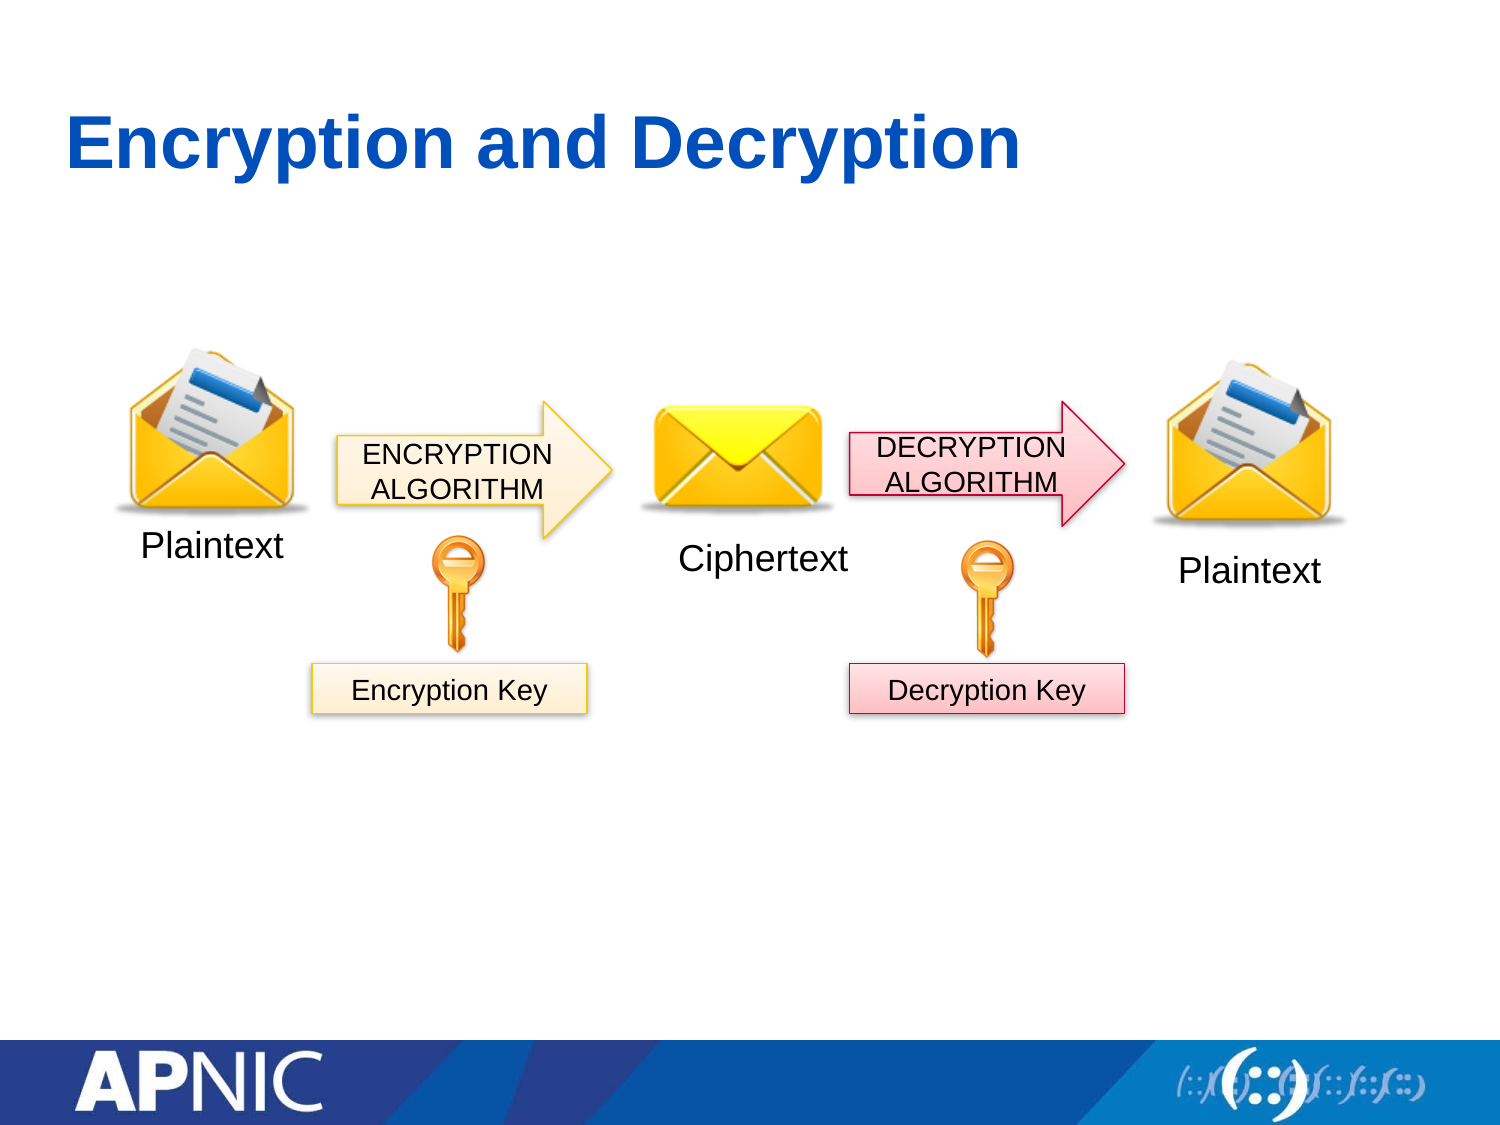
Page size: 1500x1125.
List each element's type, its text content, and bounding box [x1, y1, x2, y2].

text_box Plaintext [1162, 548, 1337, 599]
picture [394, 532, 521, 659]
title Encryption and Decryption [64, 45, 1436, 233]
text_box Plaintext [125, 536, 300, 574]
text_box Encryption Key [311, 663, 588, 714]
picture [636, 350, 838, 552]
text_box Decryption Key [849, 663, 1125, 714]
text_box Ciphertext [663, 526, 864, 587]
picture [111, 326, 313, 527]
picture [924, 538, 1050, 664]
text_box DECRYPTION ALGORITHM [848, 400, 1126, 528]
picture [1149, 338, 1350, 539]
text_box ENCRYPTION ALGORITHM [336, 400, 613, 540]
picture [0, 1040, 1500, 1125]
